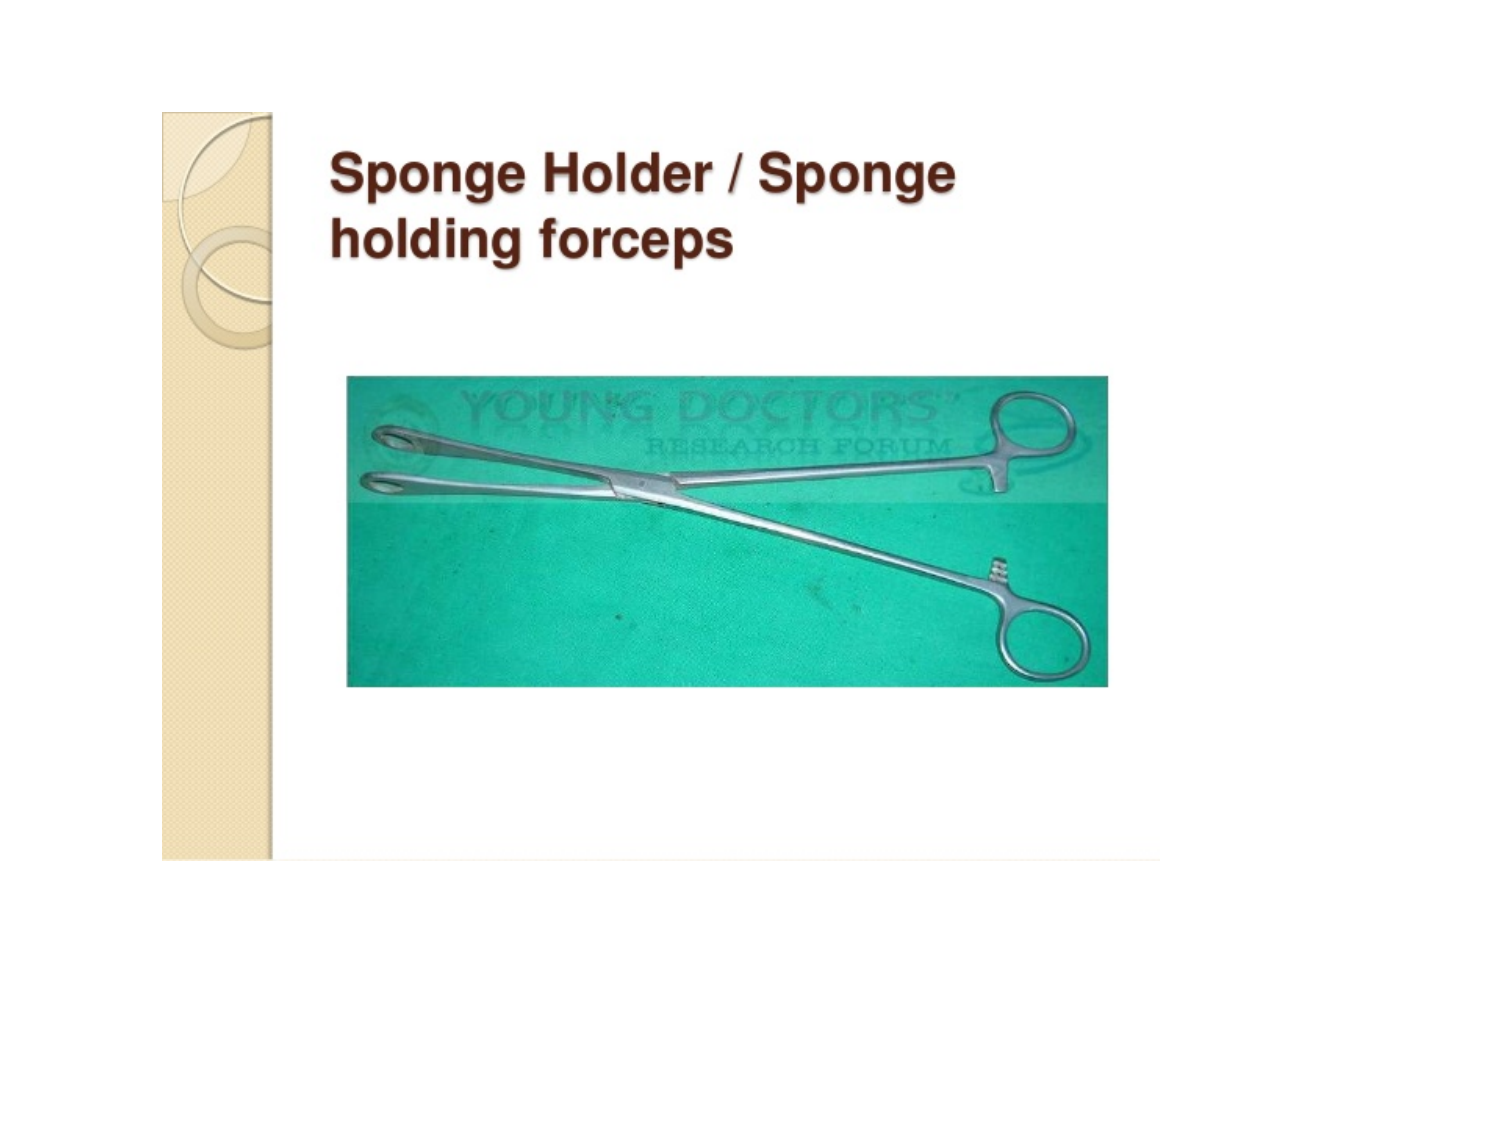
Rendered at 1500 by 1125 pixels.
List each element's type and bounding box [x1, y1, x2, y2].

picture [162, 112, 1160, 862]
